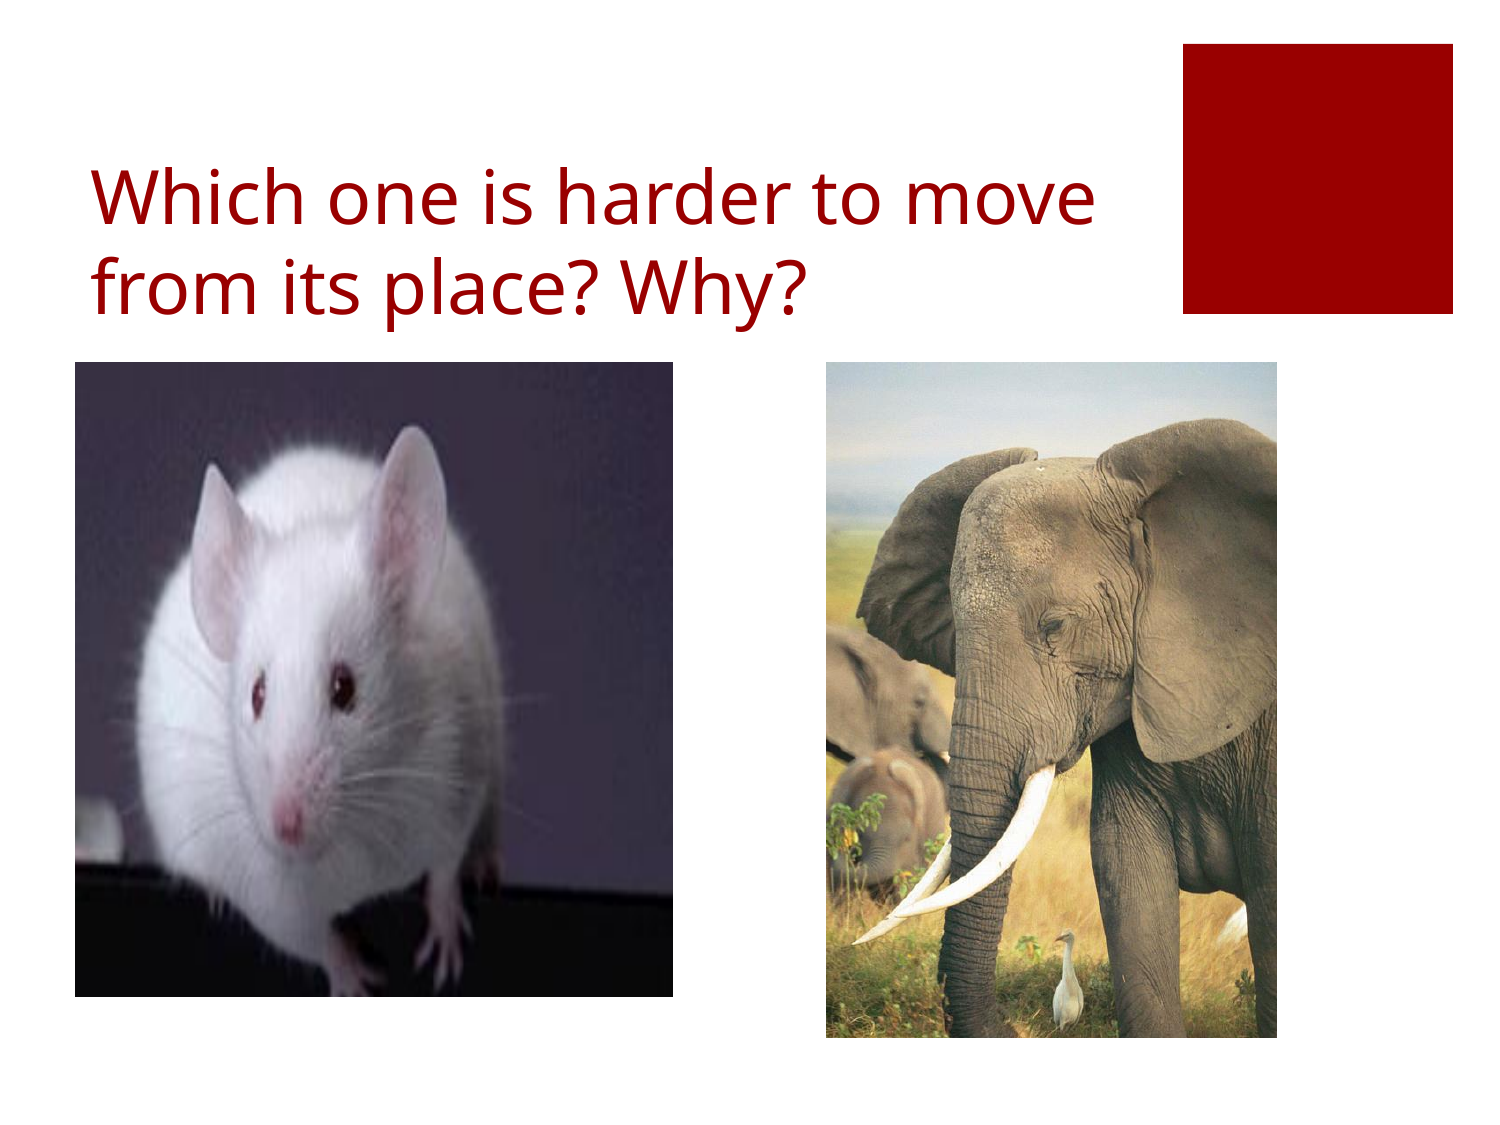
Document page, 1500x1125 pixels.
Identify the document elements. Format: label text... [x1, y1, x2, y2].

title Which one is harder to move from its place? Why? [75, 149, 1143, 338]
picture [826, 361, 1278, 1038]
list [74, 361, 674, 997]
